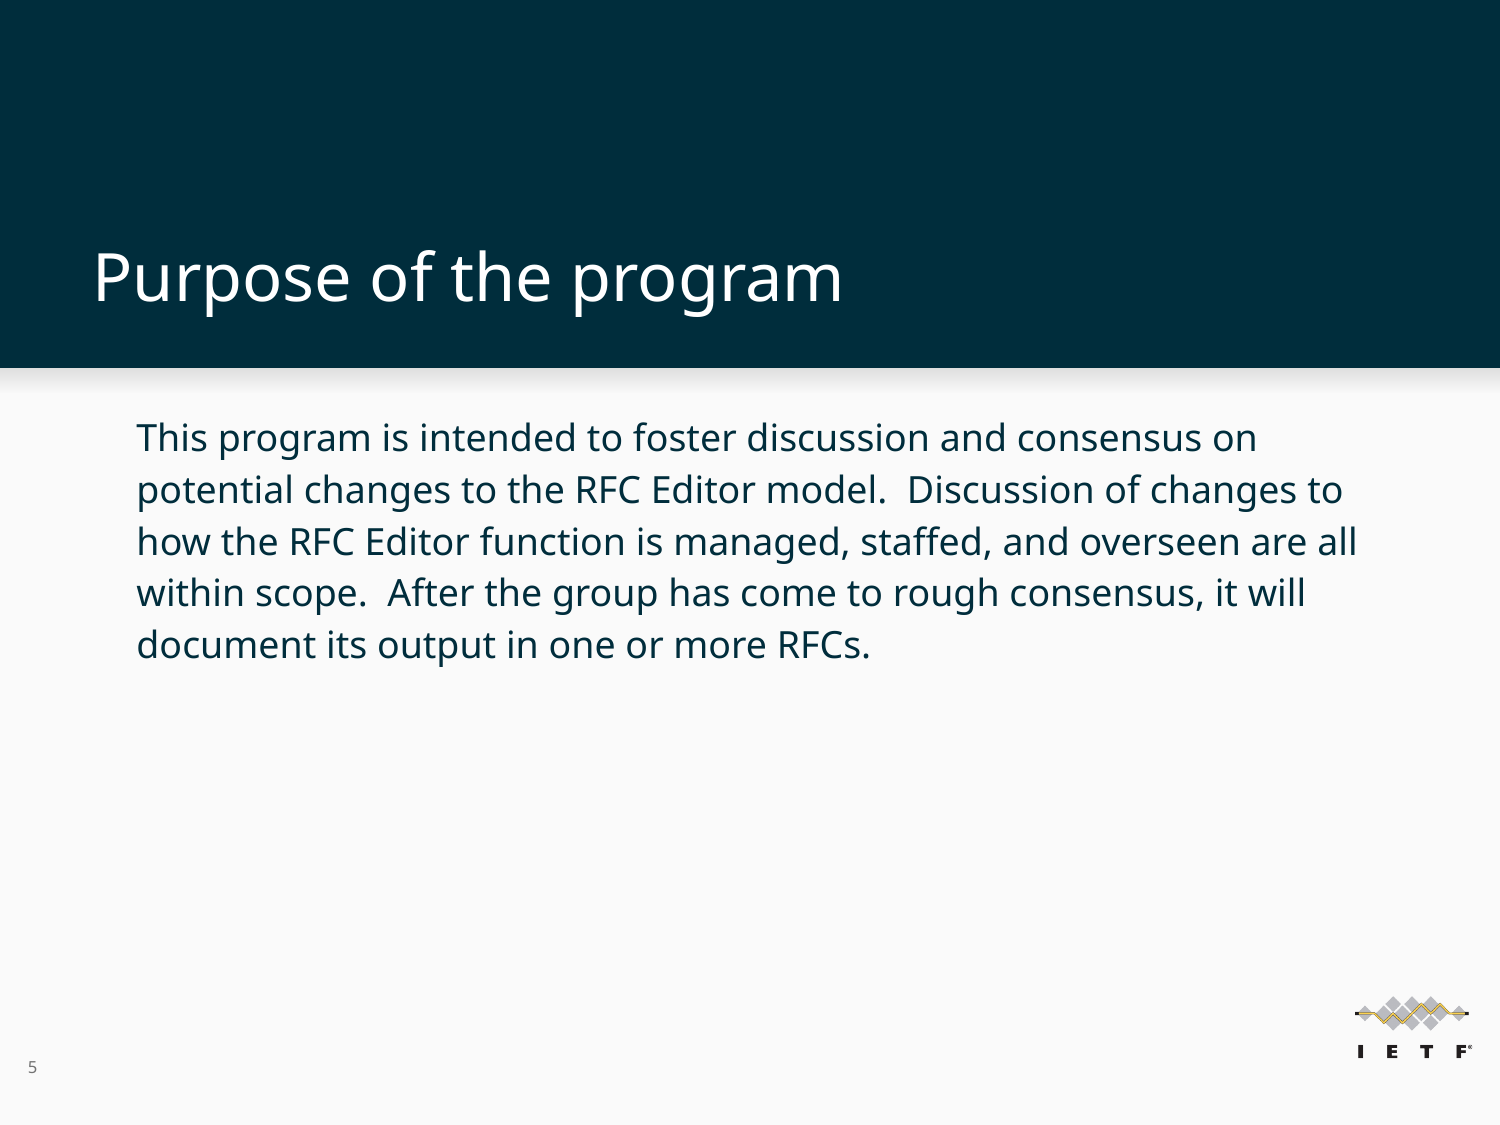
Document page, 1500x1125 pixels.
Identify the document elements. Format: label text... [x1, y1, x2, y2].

title Purpose of the program [77, 161, 1427, 330]
picture [1345, 988, 1482, 1066]
list This program is intended to foster discussion and consensus on potential changes to the RFC Editor model. Discussion of changes to how the RFC Editor function is managed, staffed, and overseen are all within scope. After the group has come to rough consensus, it will document its output in one or more RFCs. [102, 392, 1427, 986]
slide_number 5 [12, 1025, 103, 1112]
